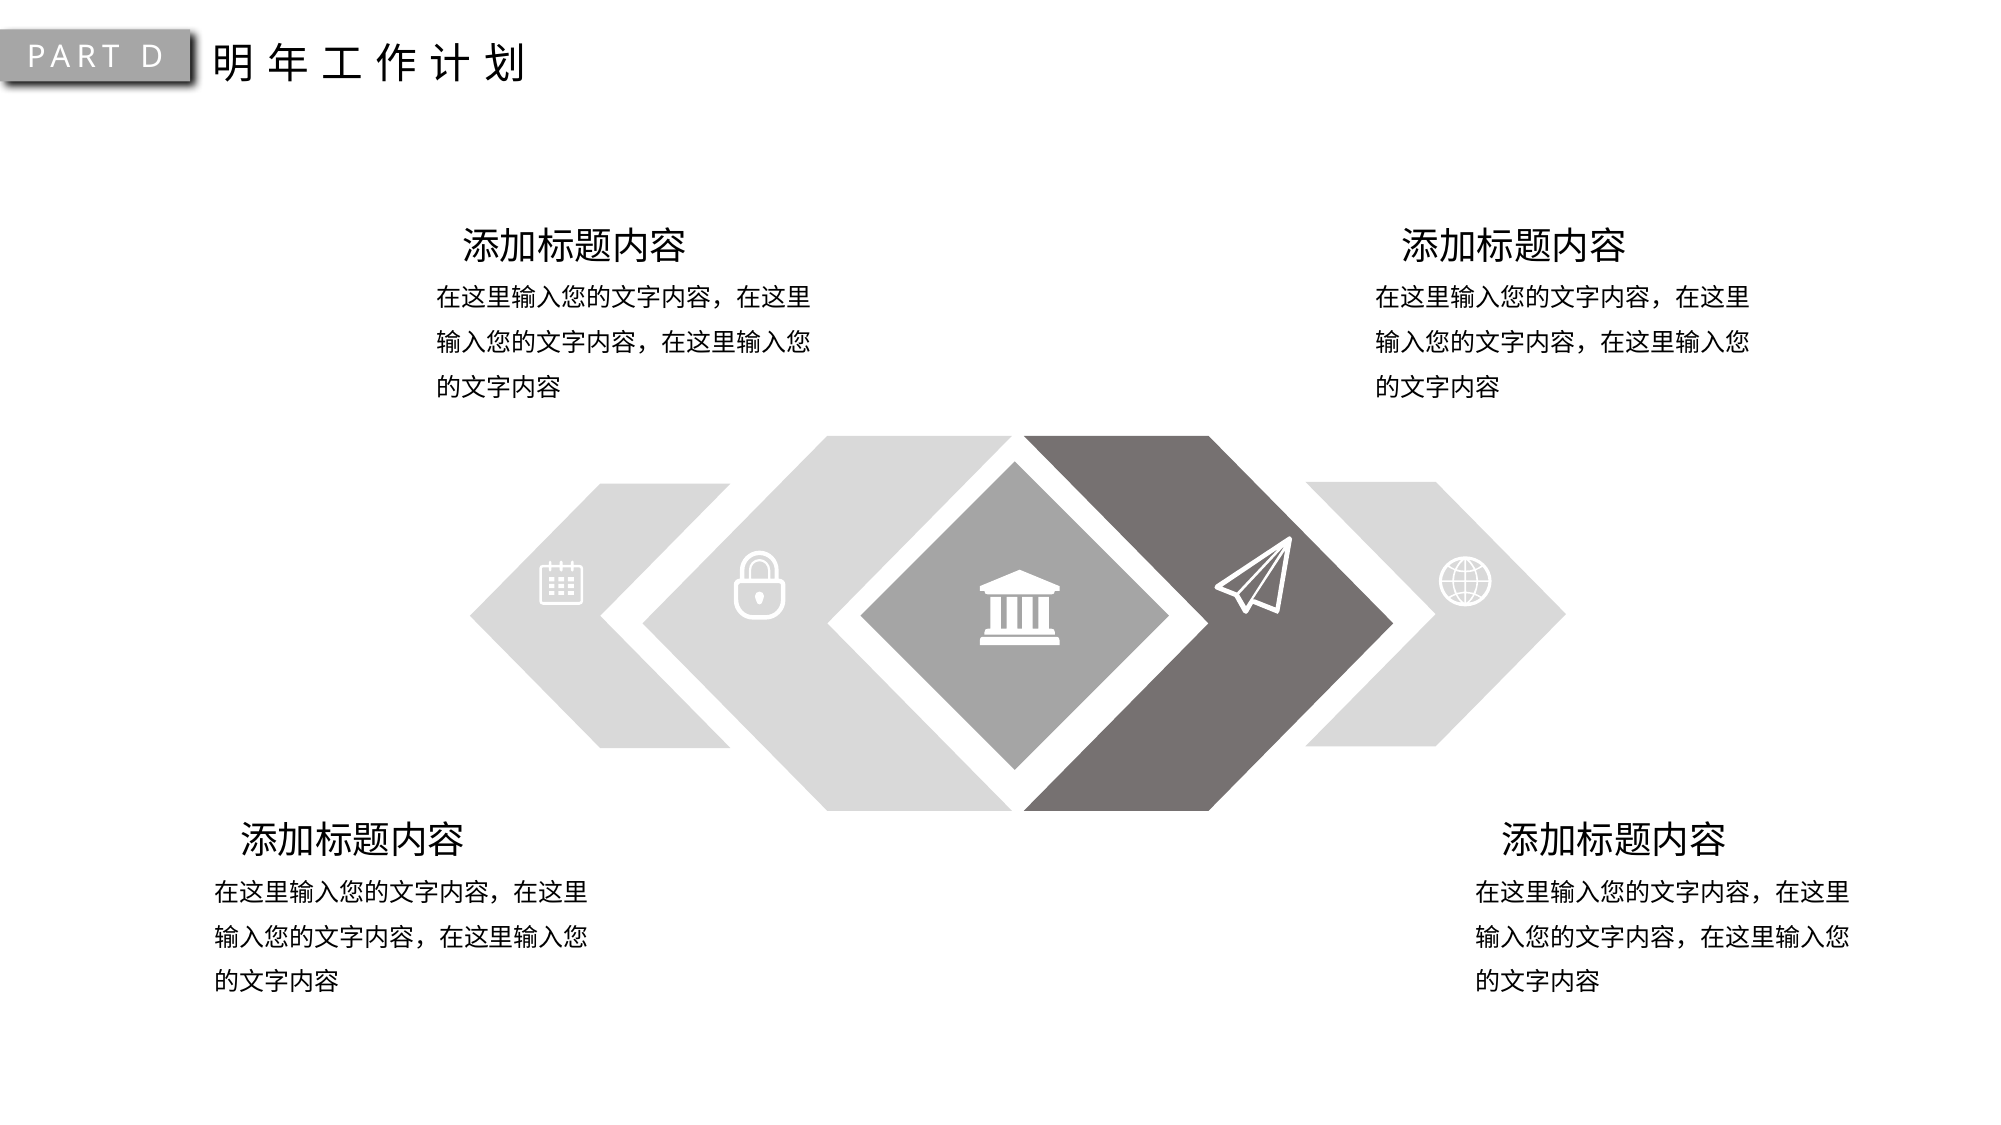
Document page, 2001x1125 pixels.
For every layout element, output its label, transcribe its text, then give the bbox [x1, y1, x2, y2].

text_box [1438, 556, 1492, 607]
text_box 添加标题内容 在这里输入您的文字内容，在这里输入您的文字内容，在这里输入您的文字内容 [425, 216, 828, 407]
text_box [860, 461, 1169, 770]
text_box 添加标题内容 在这里输入您的文字内容，在这里输入您的文字内容，在这里输入您的文字内容 [203, 810, 606, 1002]
text_box [641, 434, 1015, 812]
text_box 明年工作计划 [198, 29, 541, 95]
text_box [539, 560, 584, 605]
text_box [1021, 434, 1395, 812]
text_box PART D [0, 29, 191, 82]
text_box [468, 482, 733, 750]
text_box 添加标题内容 在这里输入您的文字内容，在这里输入您的文字内容，在这里输入您的文字内容 [1365, 216, 1767, 407]
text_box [733, 550, 786, 620]
text_box [1214, 536, 1293, 614]
text_box [1302, 480, 1568, 748]
text_box 添加标题内容 在这里输入您的文字内容，在这里输入您的文字内容，在这里输入您的文字内容 [1465, 810, 1867, 1002]
